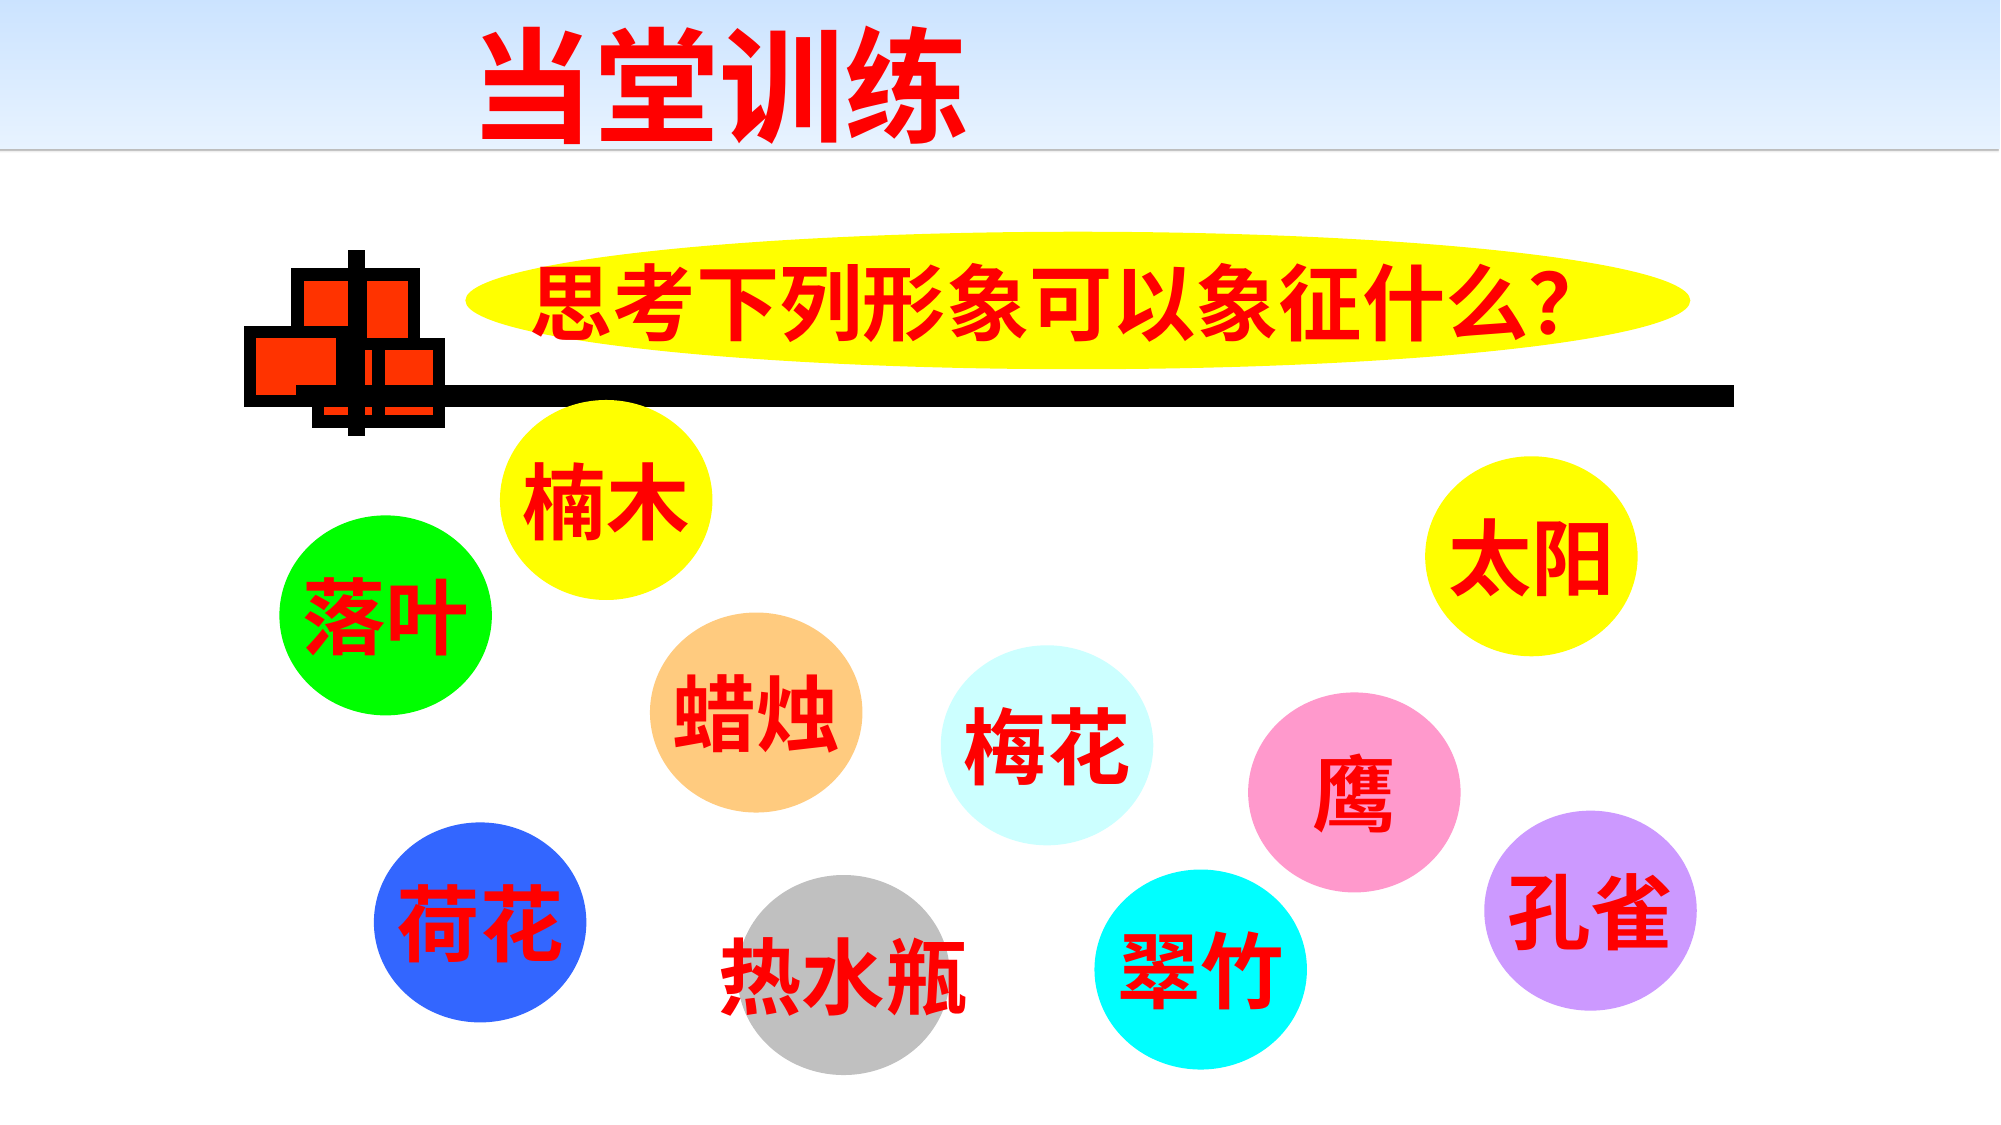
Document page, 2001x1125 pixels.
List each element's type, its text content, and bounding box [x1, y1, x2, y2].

text_box 当堂训练 [454, 0, 985, 166]
text_box 梅花 [940, 645, 1154, 846]
text_box 太阳 [1425, 456, 1638, 657]
text_box 荷花 [373, 822, 587, 1023]
text_box 蜡烛 [649, 612, 863, 813]
text_box 热水瓶 [737, 875, 950, 1076]
text_box 楠木 [499, 438, 713, 601]
text_box 落叶 [279, 515, 492, 716]
text_box 孔雀 [1484, 810, 1697, 1011]
text_box 鹰 [1248, 692, 1461, 893]
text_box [249, 231, 1729, 430]
text_box 翠竹 [1094, 869, 1307, 1070]
